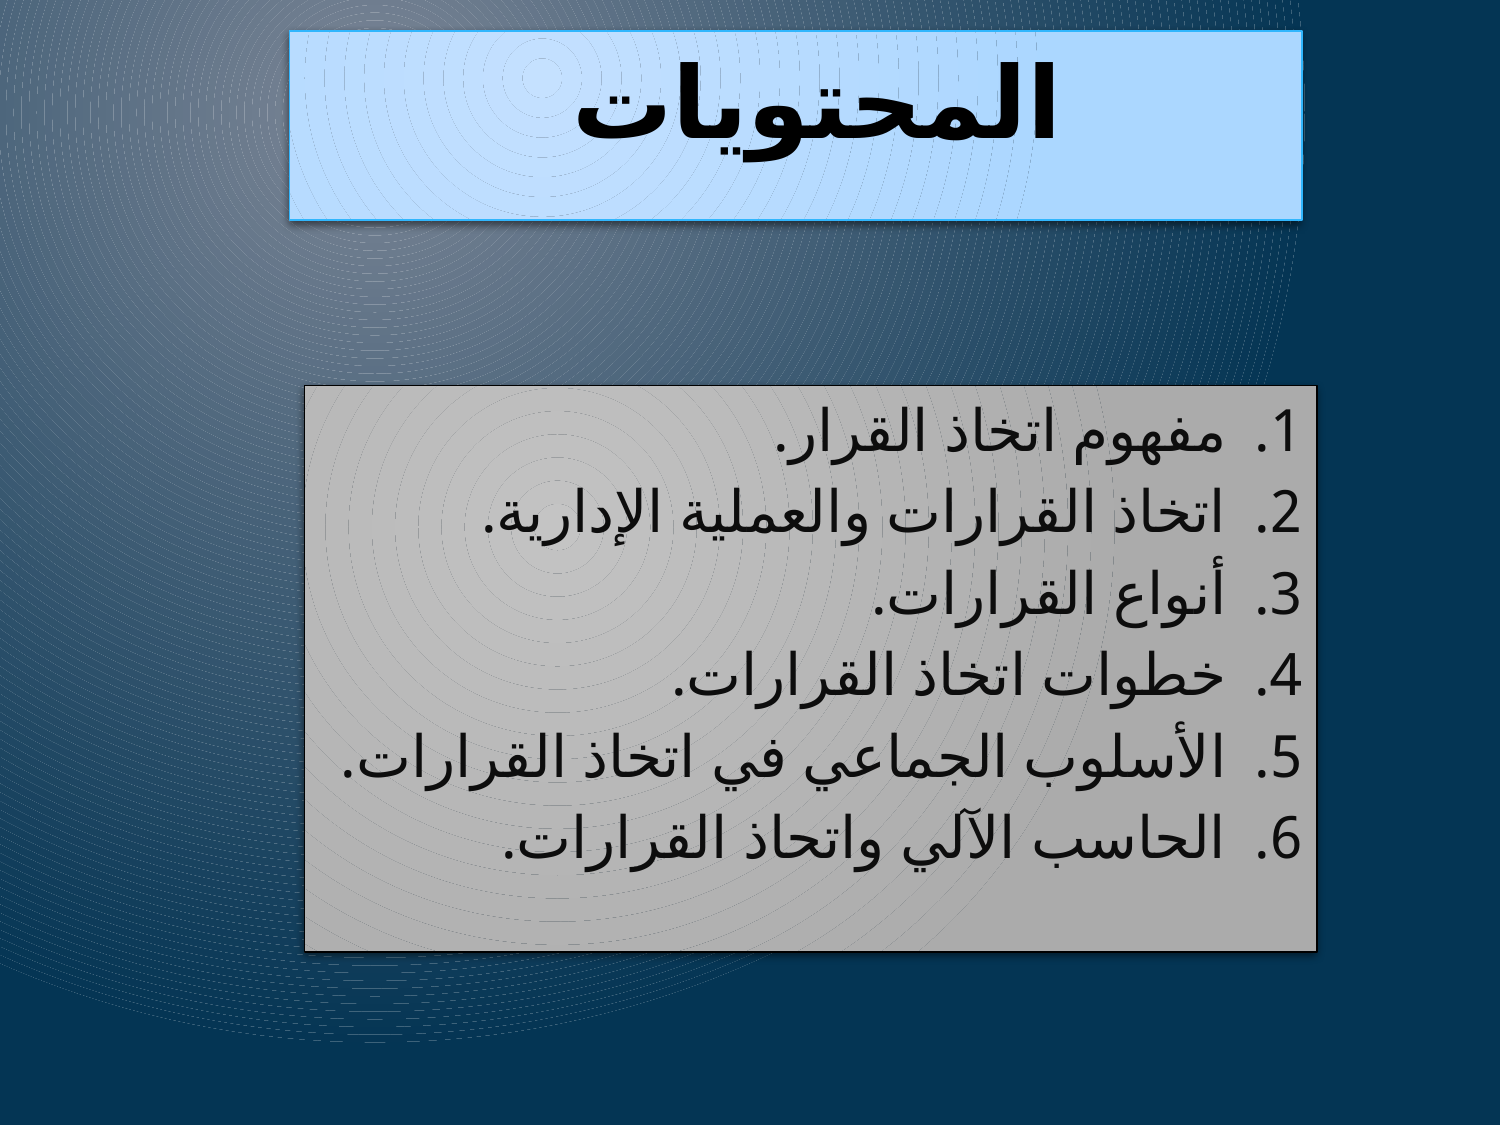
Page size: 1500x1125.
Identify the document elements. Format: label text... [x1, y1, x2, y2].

list مفهوم اتخاذ القرار. اتخاذ القرارات والعملية الإدارية. أنواع القرارات. خطوات اتخاذ القرارات. الأسلوب الجماعي في اتخاذ القرارات. الحاسب الآلي واتحاذ القرارات. [304, 385, 1318, 953]
title المحتويات [289, 30, 1303, 221]
